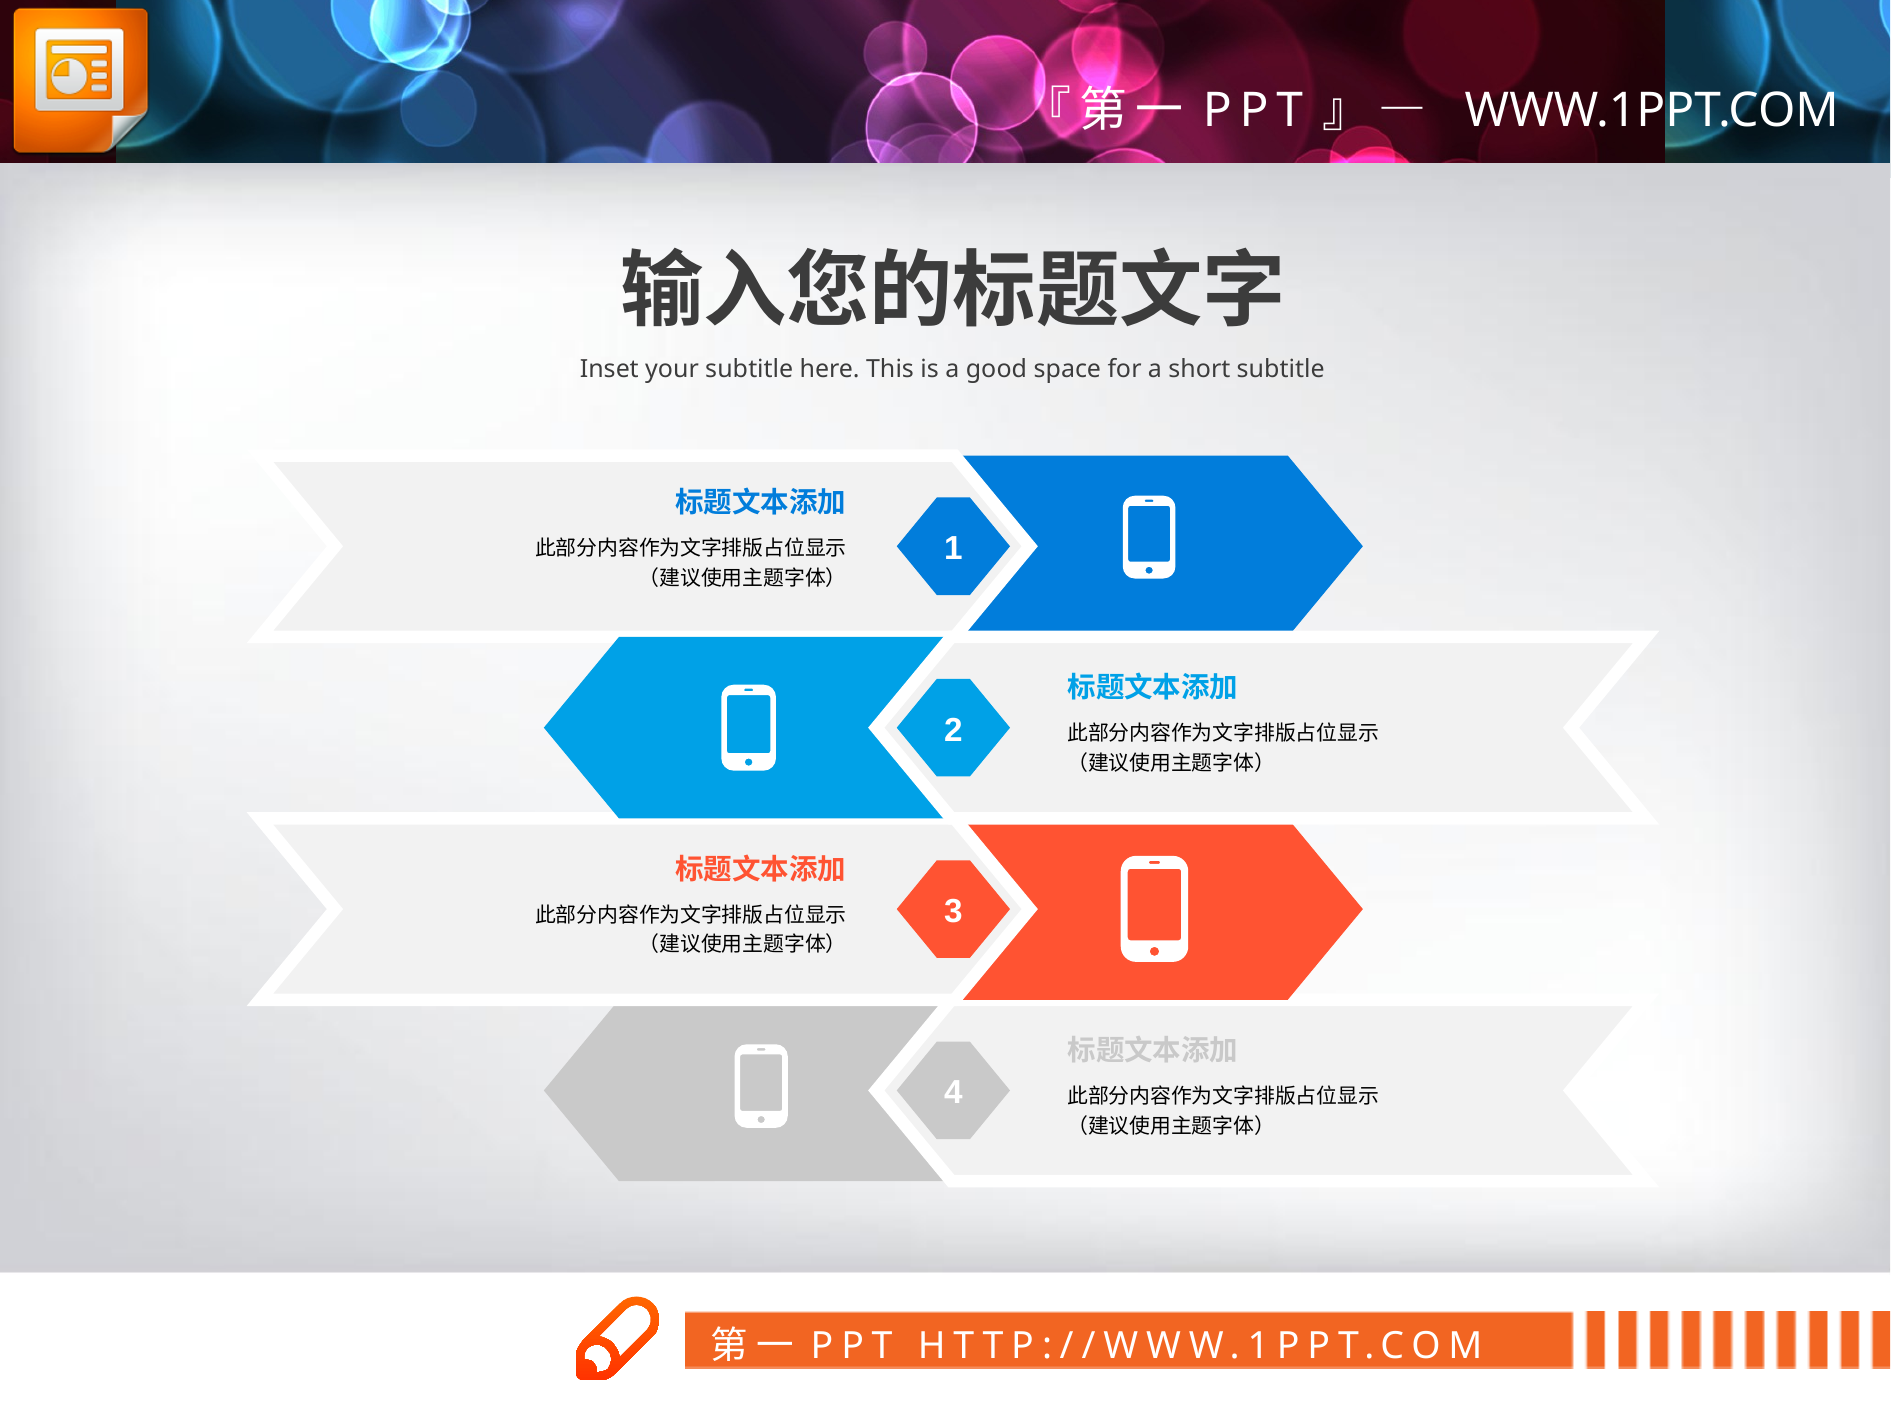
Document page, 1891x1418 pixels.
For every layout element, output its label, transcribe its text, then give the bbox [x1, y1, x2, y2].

picture [685, 1311, 1891, 1369]
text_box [543, 636, 1647, 819]
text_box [259, 818, 1363, 1000]
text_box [259, 455, 1363, 637]
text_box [543, 999, 1647, 1182]
picture [0, 0, 1891, 1275]
text_box 输入您的标题文字 [82, 236, 1824, 337]
text_box Inset your subtitle here. This is a good space for a short subtitle [83, 342, 1823, 393]
